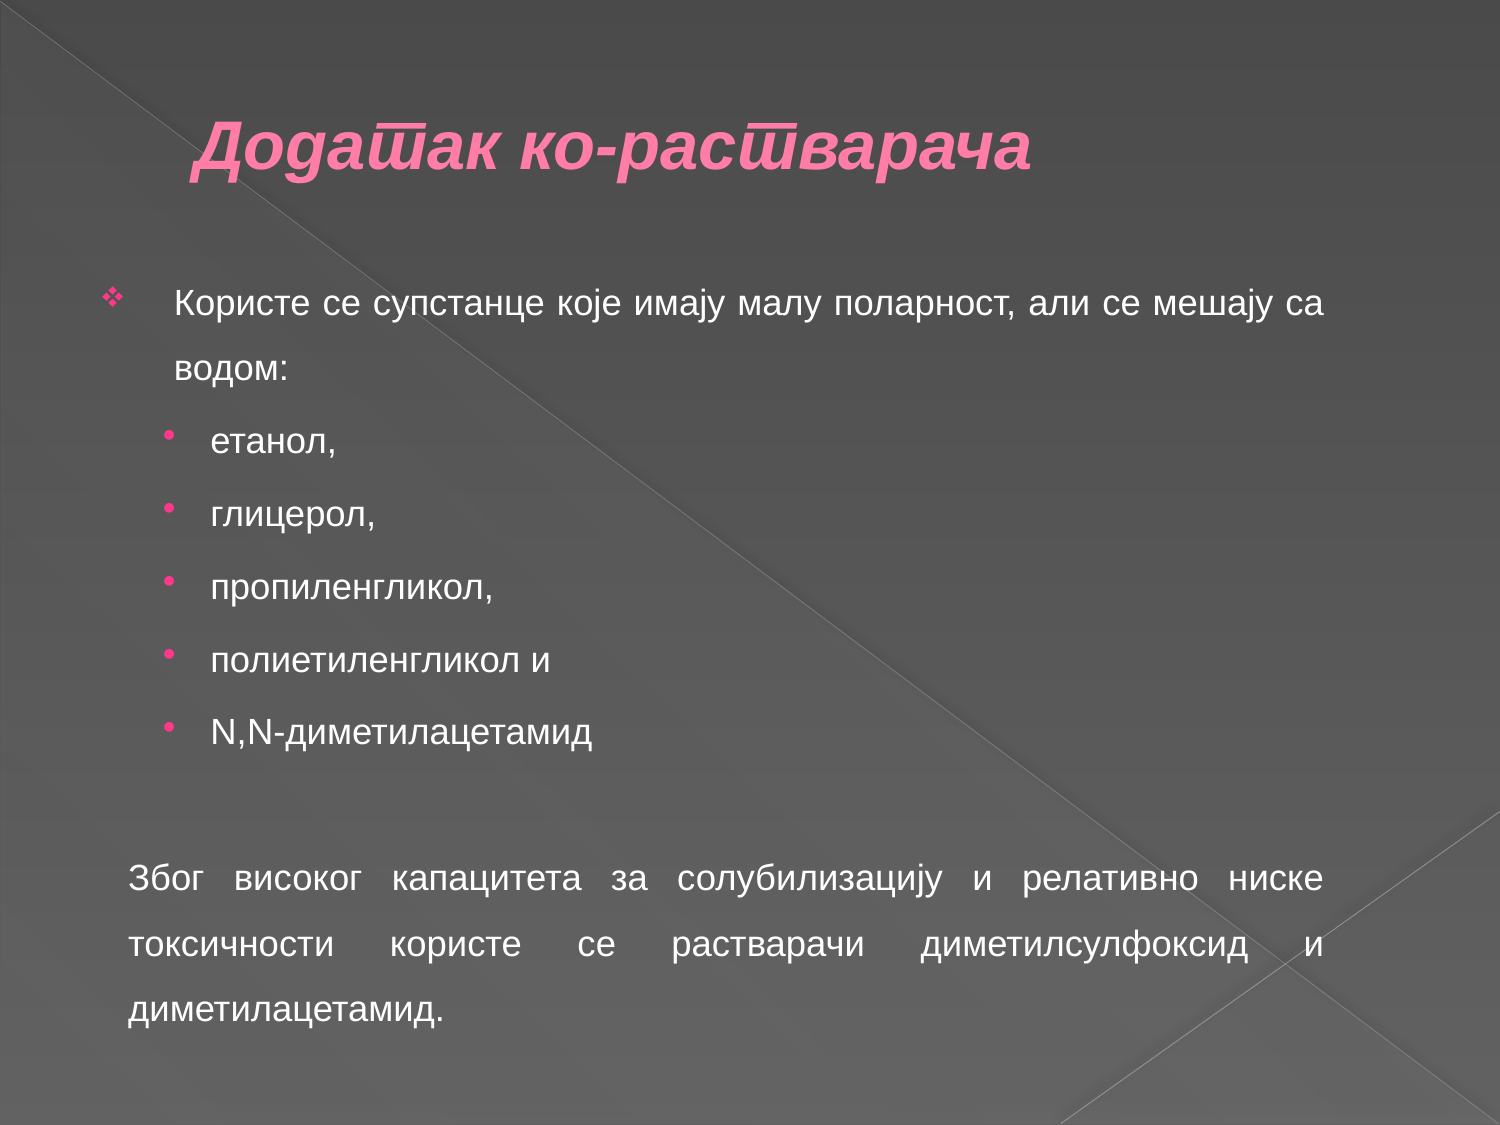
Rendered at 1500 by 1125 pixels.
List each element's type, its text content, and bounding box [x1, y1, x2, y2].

text_box Додатак ко-растварача [99, 68, 1450, 299]
list Користе се супстанце које имају малу поларност, али се мешају са водом: етанол, глицерол, пропиленгликол, полиетиленгликол и N,N-диметилацетамид Због високог капацитета за солубилизацију и релативно ниске токсичности користе се растварачи диметилсулфоксид и диметилацетамид. [41, 208, 1341, 1042]
